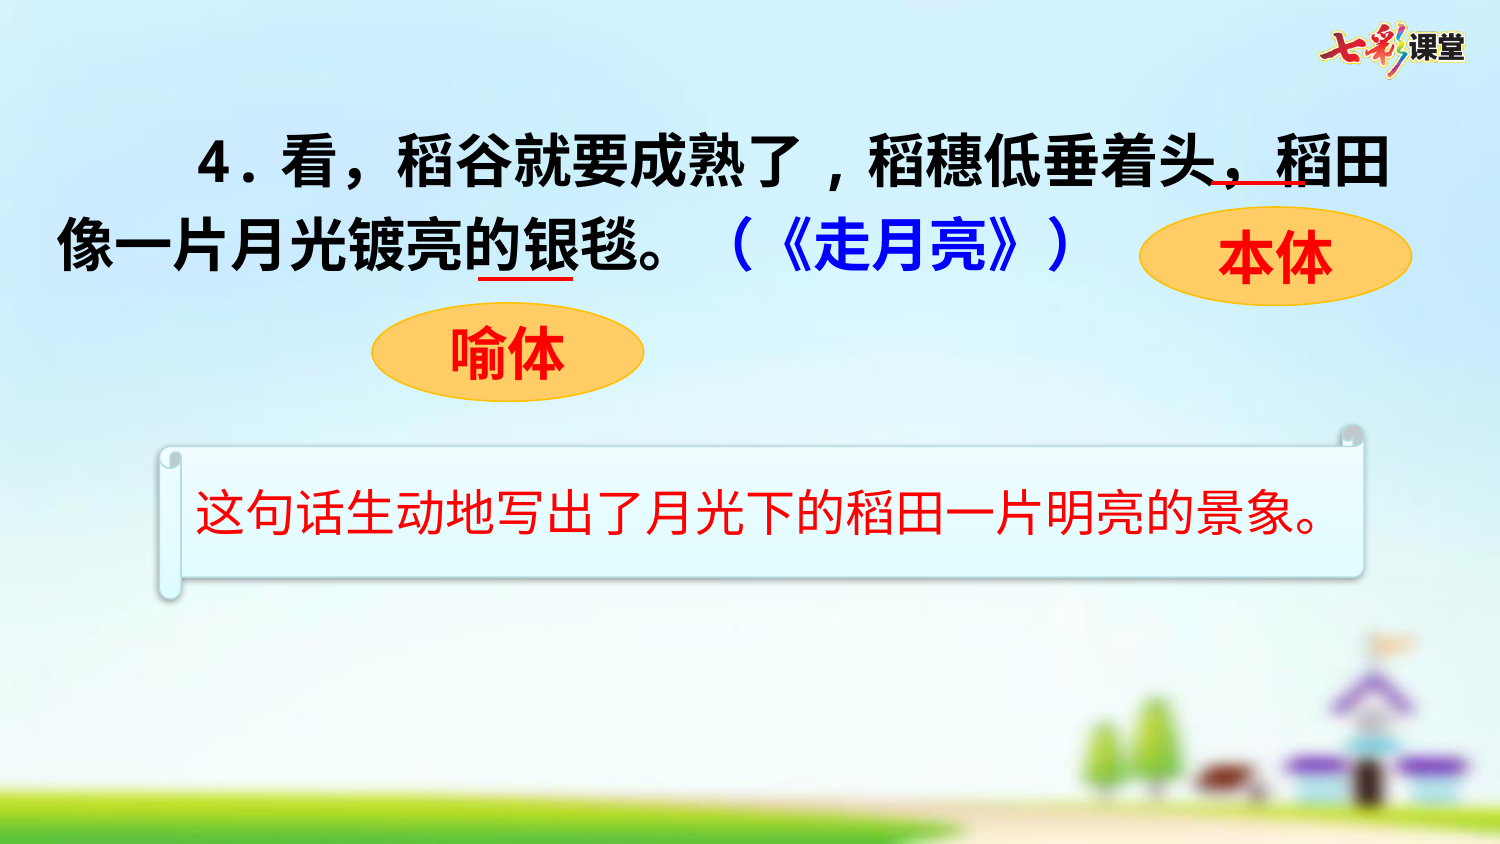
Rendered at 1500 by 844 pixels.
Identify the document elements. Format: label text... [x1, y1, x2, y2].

text_box 4.看，稻谷就要成熟了,稻穗低垂着头，稻田像一片月光镀亮的银毯。（《走月亮》） [41, 102, 1424, 370]
text_box 这句话生动地写出了月光下的稻田一片明亮的景象。 [158, 423, 1365, 600]
text_box 本体 [1137, 204, 1414, 308]
picture [0, 0, 1500, 844]
text_box 喻体 [369, 300, 646, 404]
